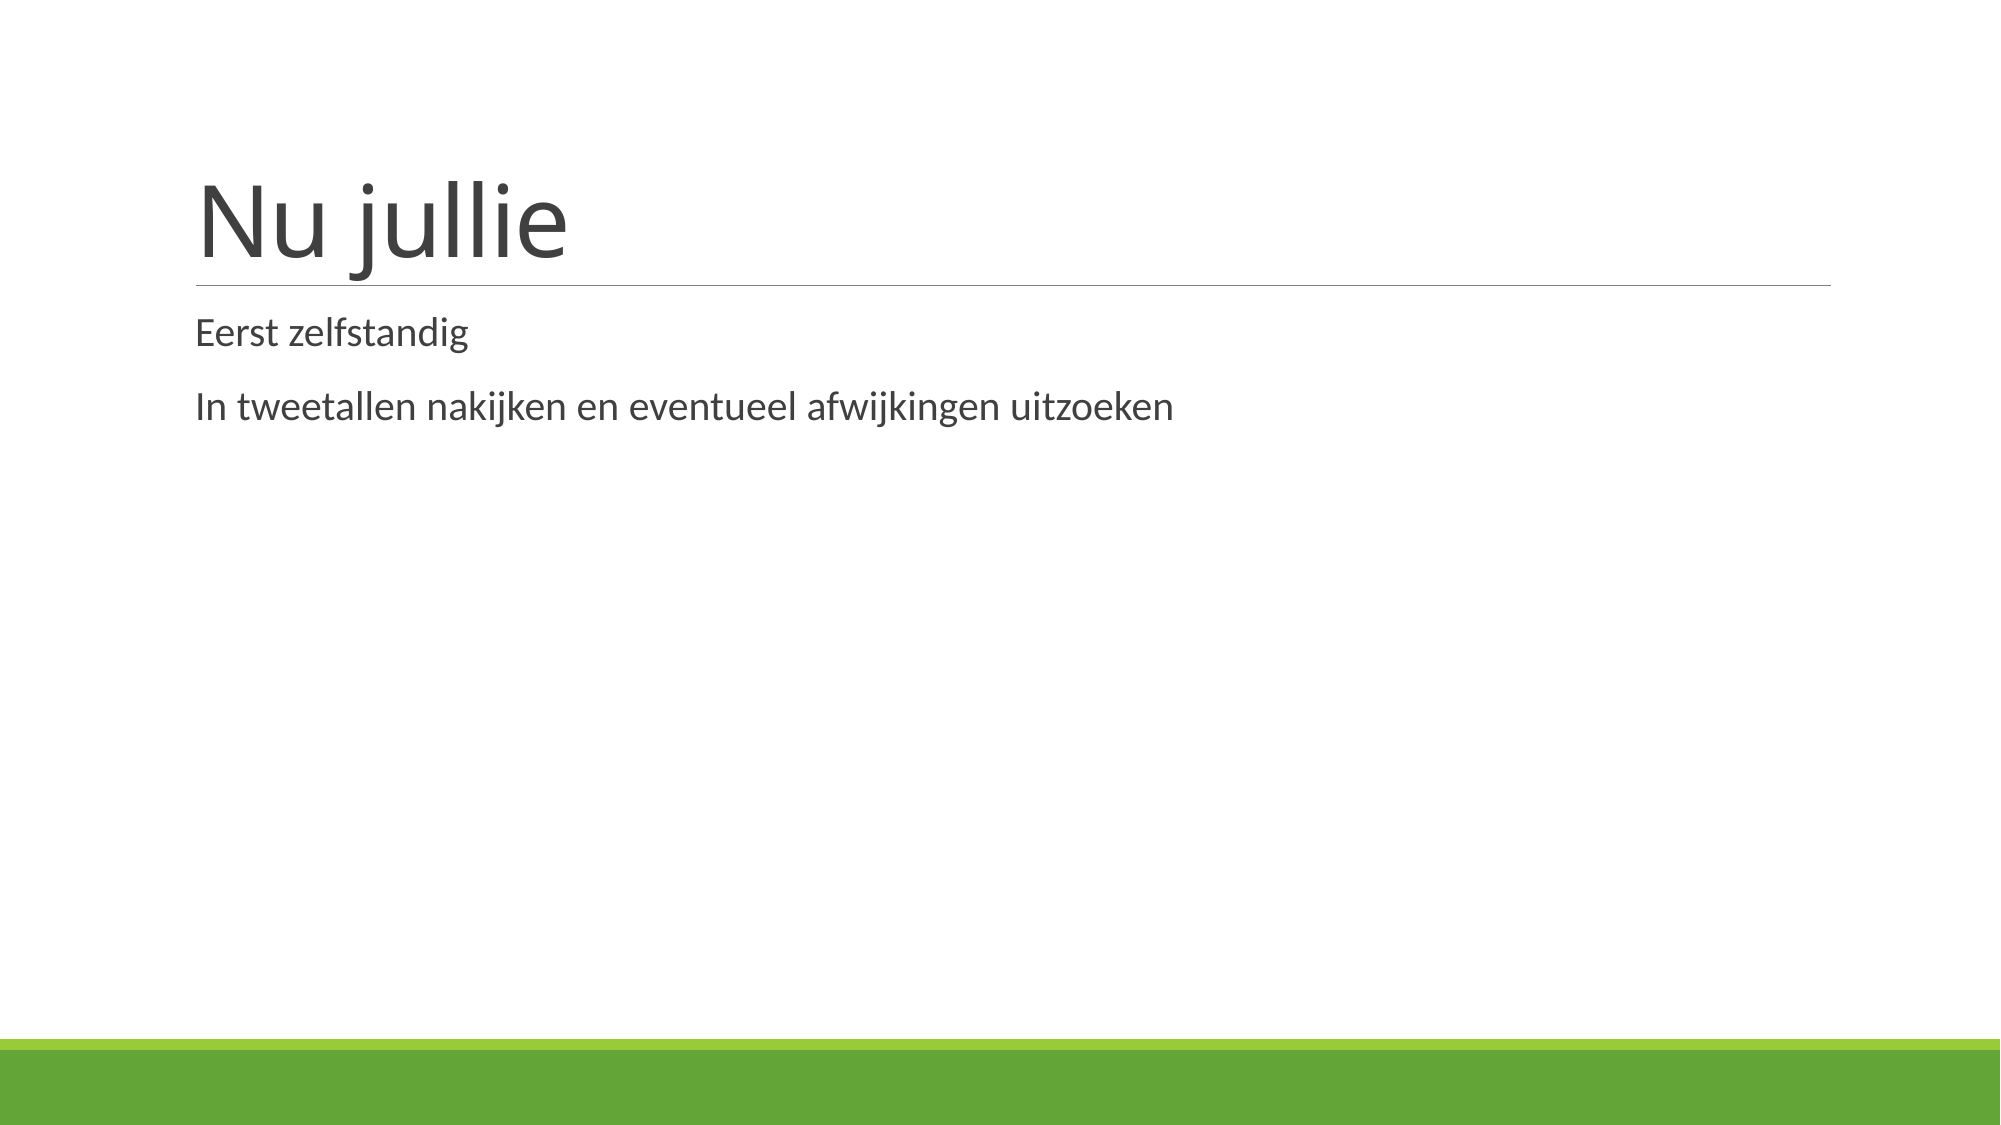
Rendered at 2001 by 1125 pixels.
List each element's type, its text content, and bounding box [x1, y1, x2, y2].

list Eerst zelfstandig In tweetallen nakijken en eventueel afwijkingen uitzoeken [180, 302, 1830, 963]
title Nu jullie [180, 47, 1830, 285]
